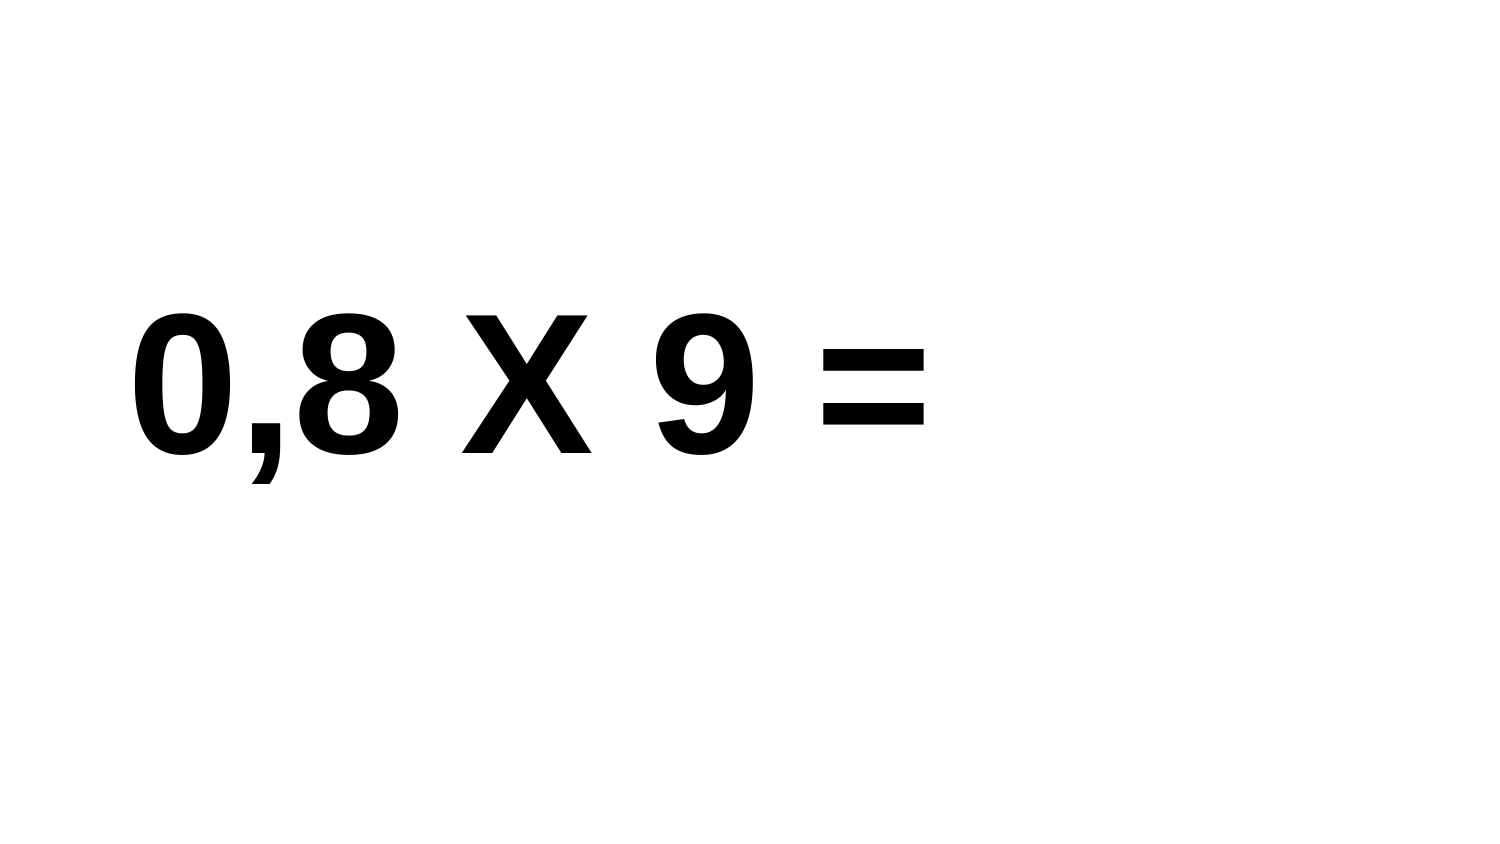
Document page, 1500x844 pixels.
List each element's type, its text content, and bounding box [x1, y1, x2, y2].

text_box 0,8 X 9 = [112, 318, 1388, 509]
